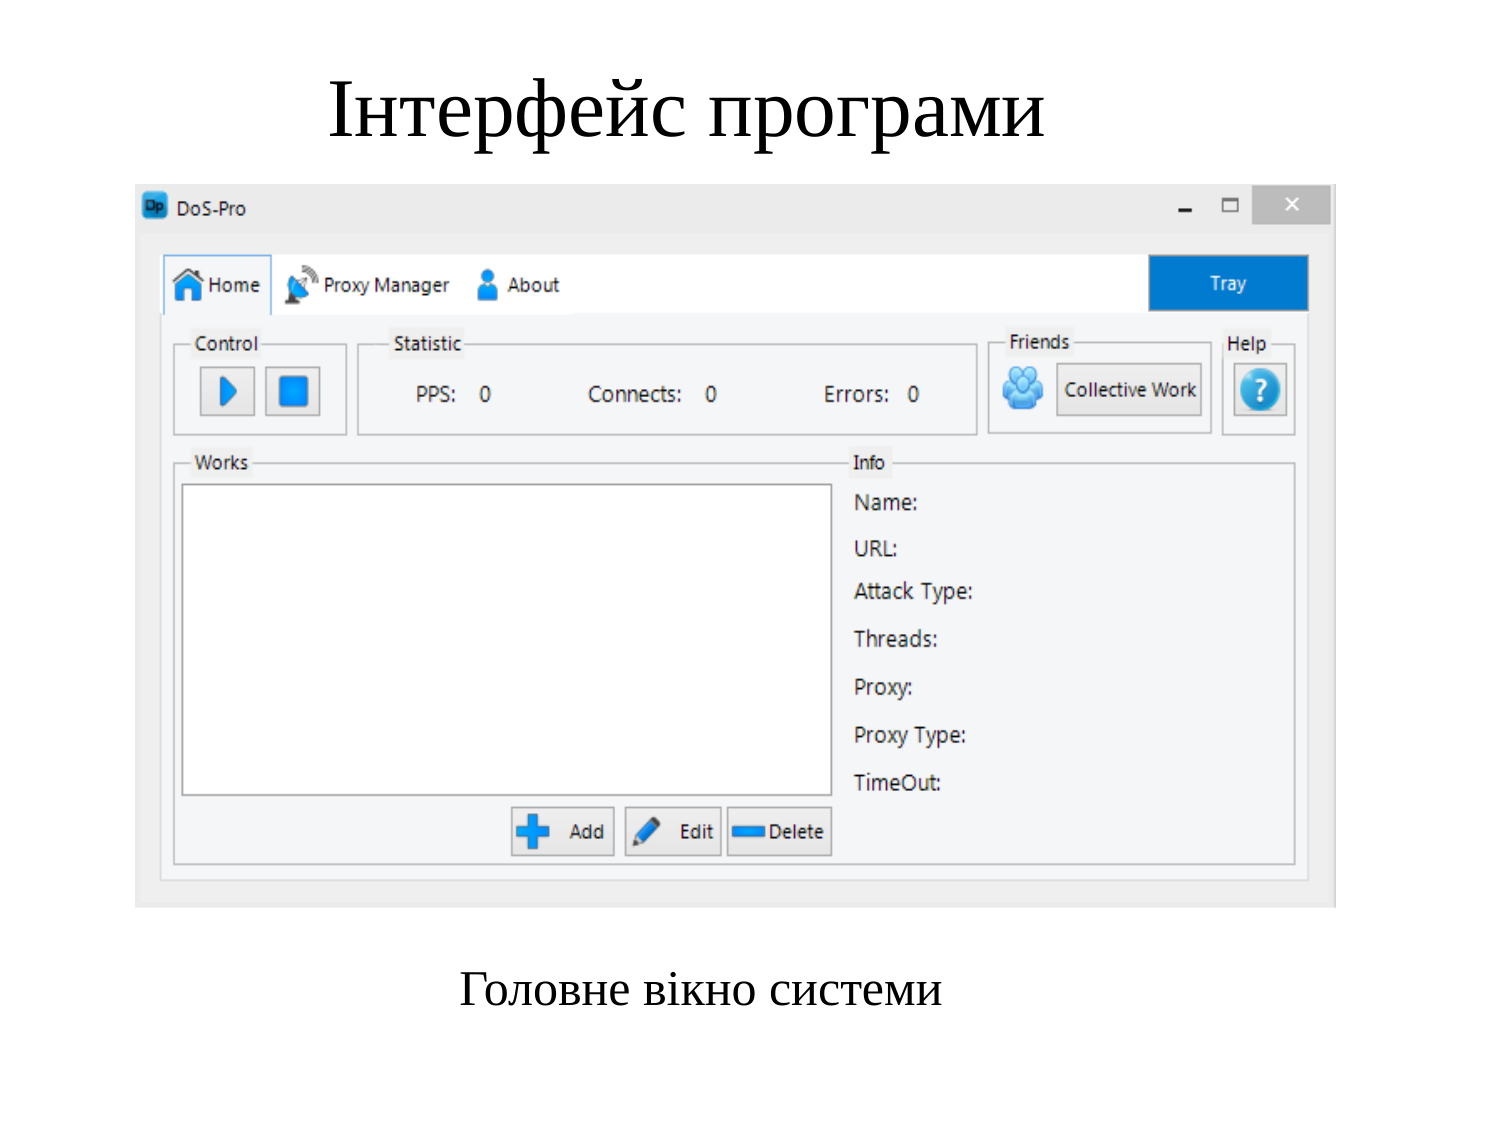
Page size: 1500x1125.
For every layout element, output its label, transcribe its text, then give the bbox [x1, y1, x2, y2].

title Інтерфейс програми [75, 45, 1300, 161]
picture [135, 184, 1336, 918]
text_box Головне вікно системи [88, 940, 1314, 1024]
